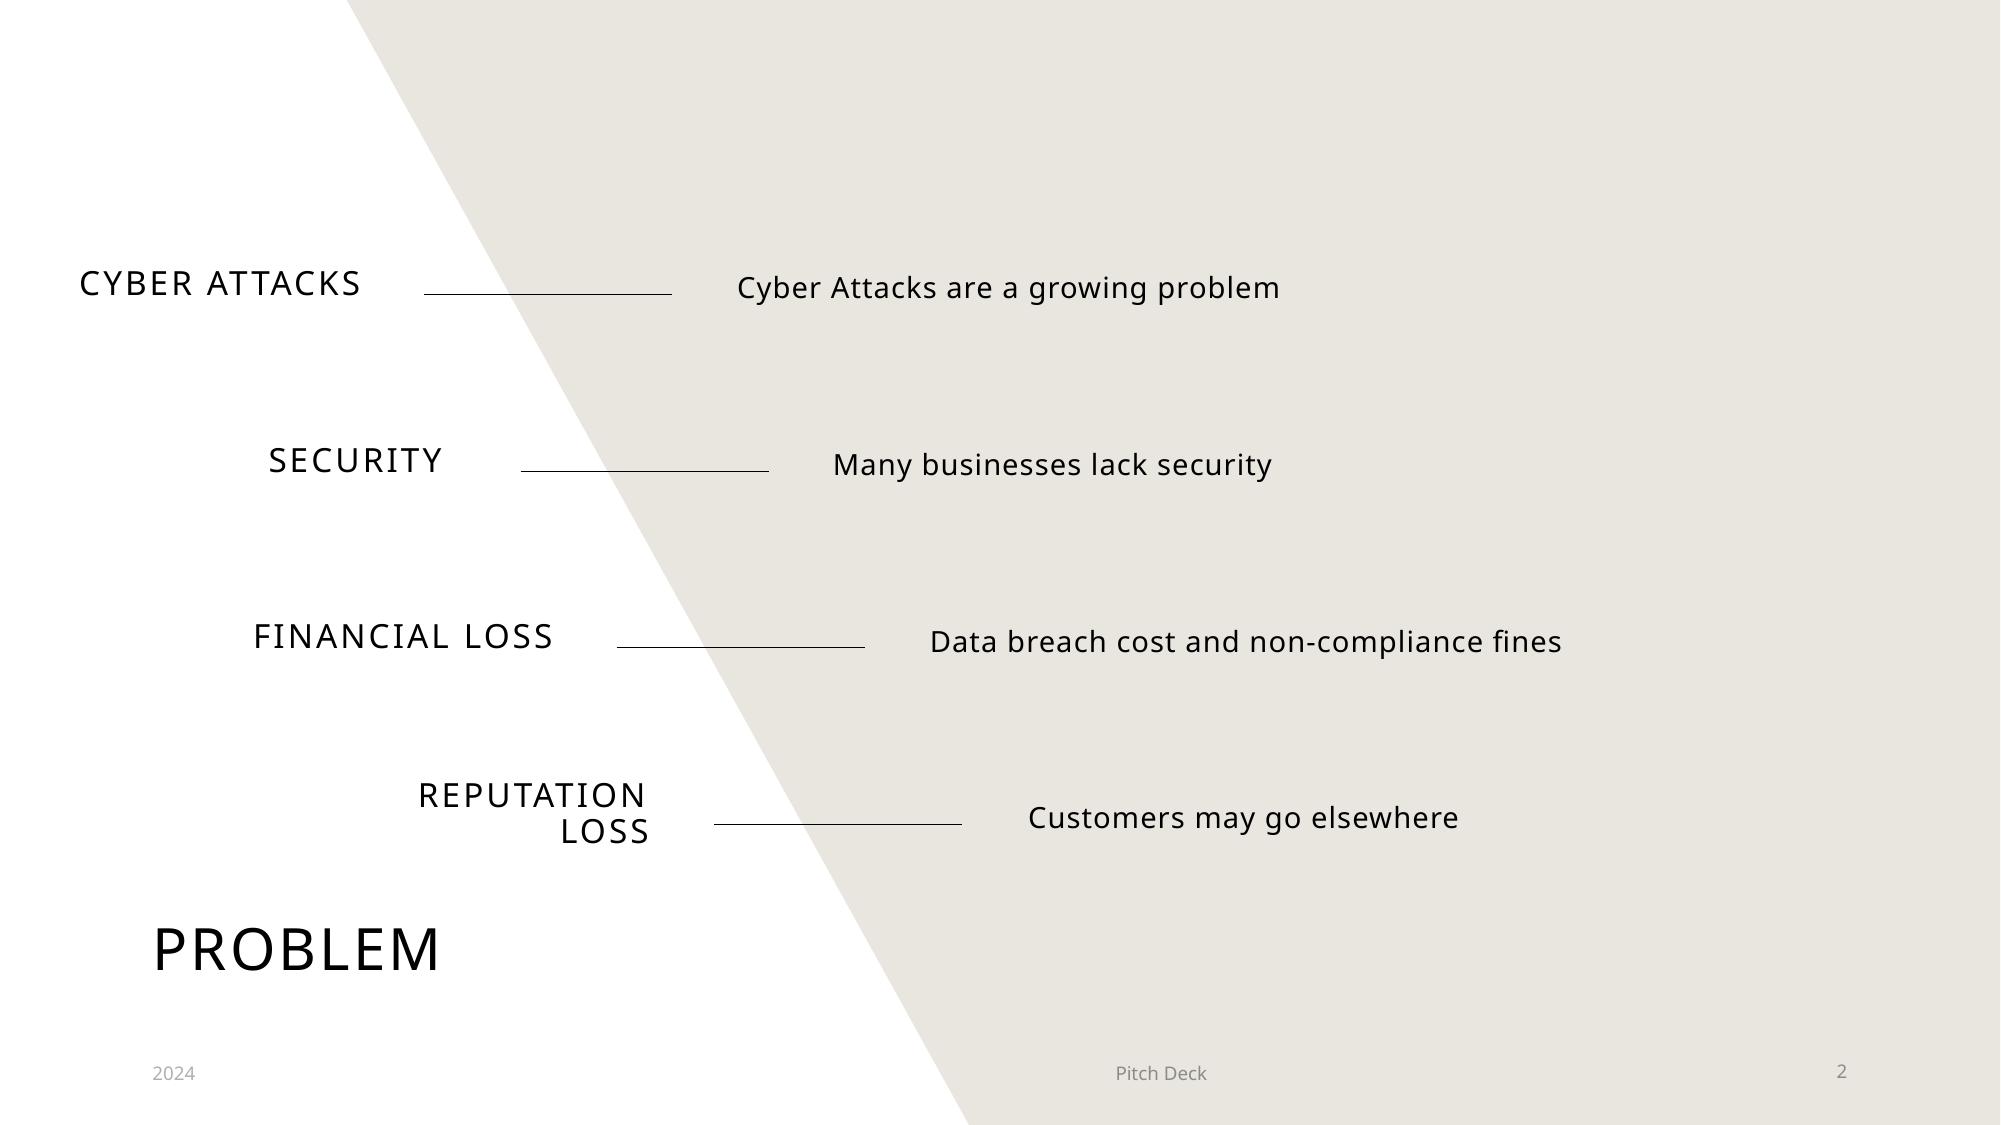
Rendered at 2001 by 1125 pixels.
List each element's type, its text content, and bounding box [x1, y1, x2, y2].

list Reputation Loss [312, 772, 664, 858]
slide_number 2 [1773, 1042, 1863, 1103]
list Security [117, 419, 469, 504]
list Many businesses lack security [817, 438, 1727, 605]
slide_number 2024 [137, 1042, 588, 1103]
list Cyber Attacks are a growing problem [722, 261, 1631, 428]
list Cyber Attacks [24, 242, 376, 328]
footer Pitch Deck [1013, 1042, 1310, 1103]
list Data breach cost and non-compliance fines [914, 616, 1824, 782]
title PROBLEM [137, 903, 808, 1000]
list Financial Loss [216, 596, 568, 681]
list Customers may go elsewhere [1013, 791, 1922, 958]
